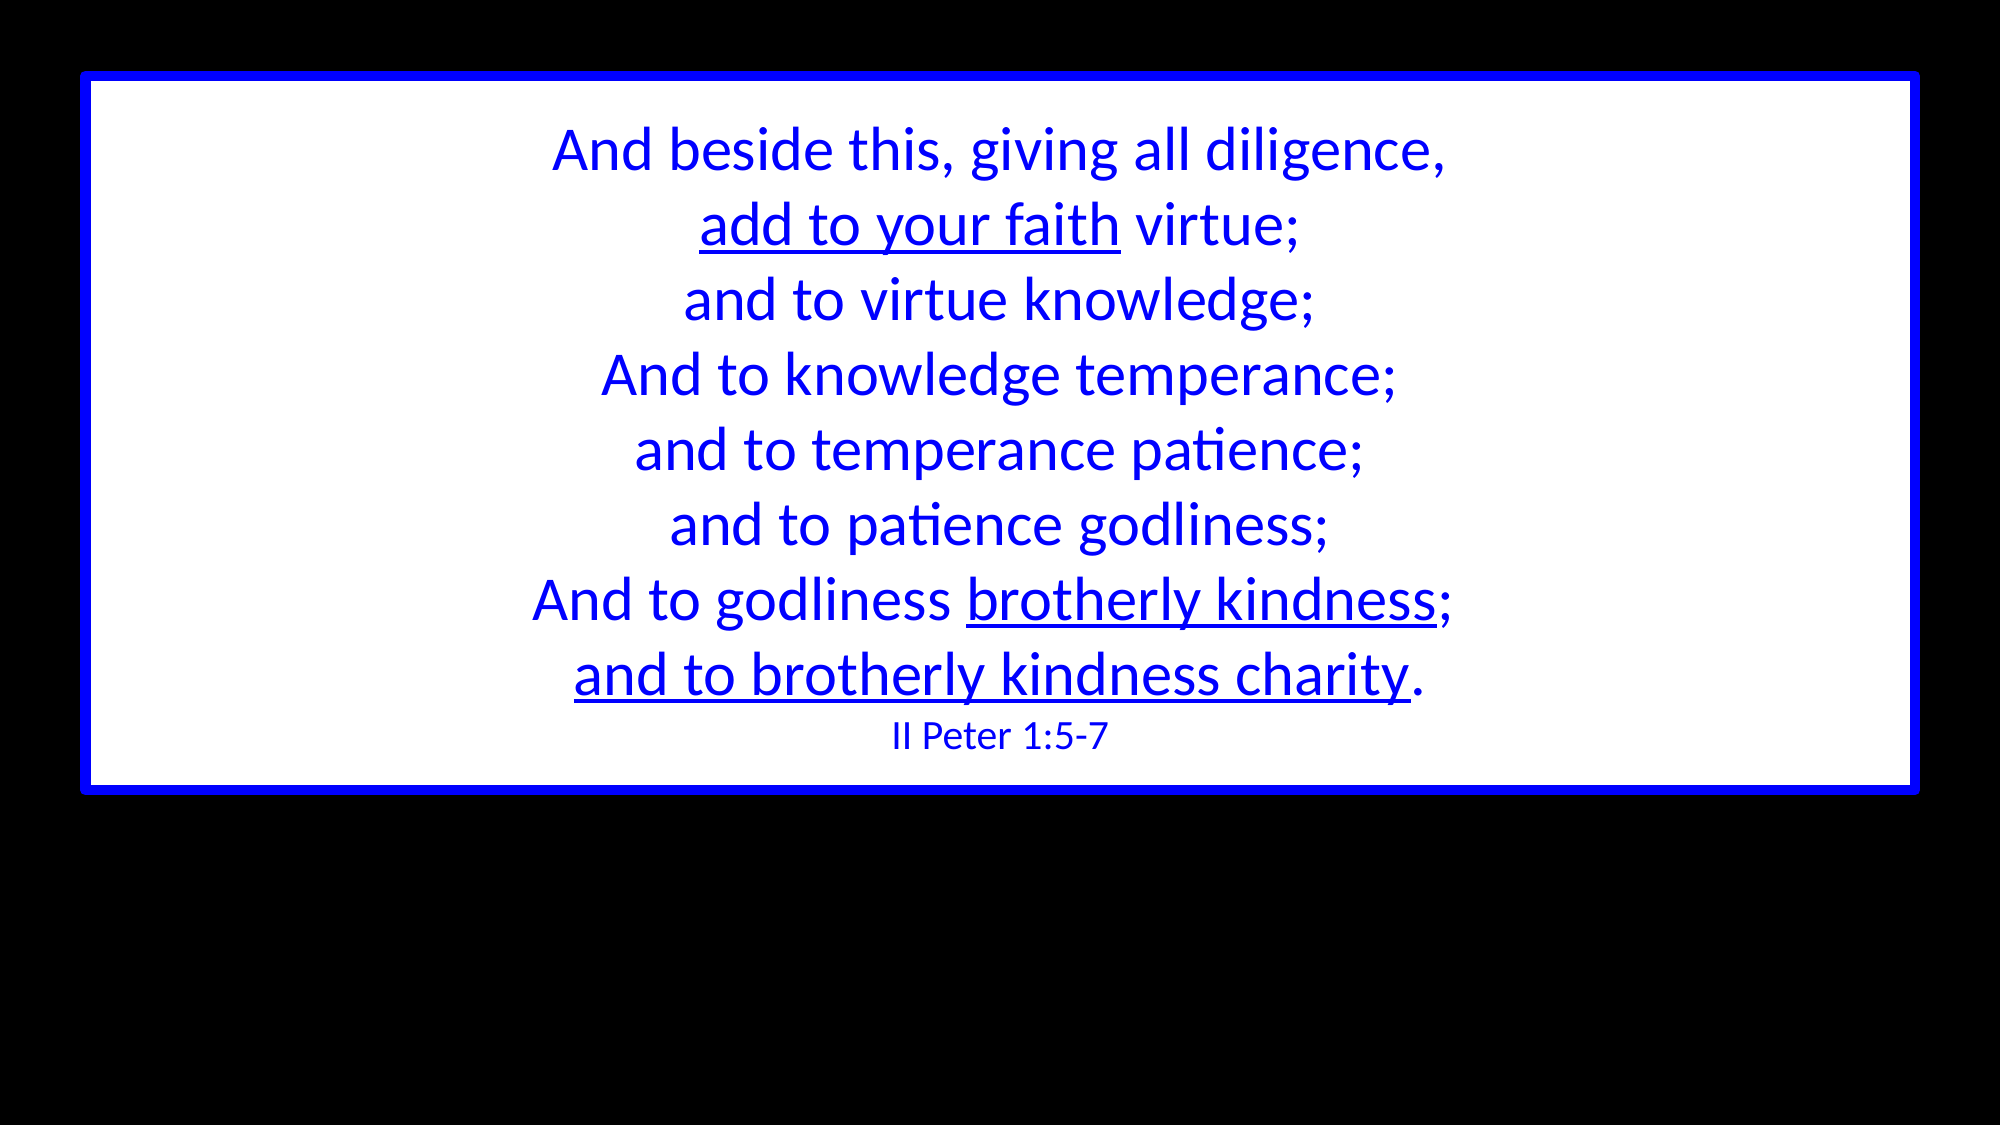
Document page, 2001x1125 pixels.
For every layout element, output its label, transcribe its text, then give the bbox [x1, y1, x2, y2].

text_box And beside this, giving all diligence, add to your faith virtue; and to virtue knowledge; And to knowledge temperance; and to temperance patience; and to patience godliness; And to godliness brotherly kindness; and to brotherly kindness charity. II Peter 1:5-7 [85, 75, 1915, 791]
